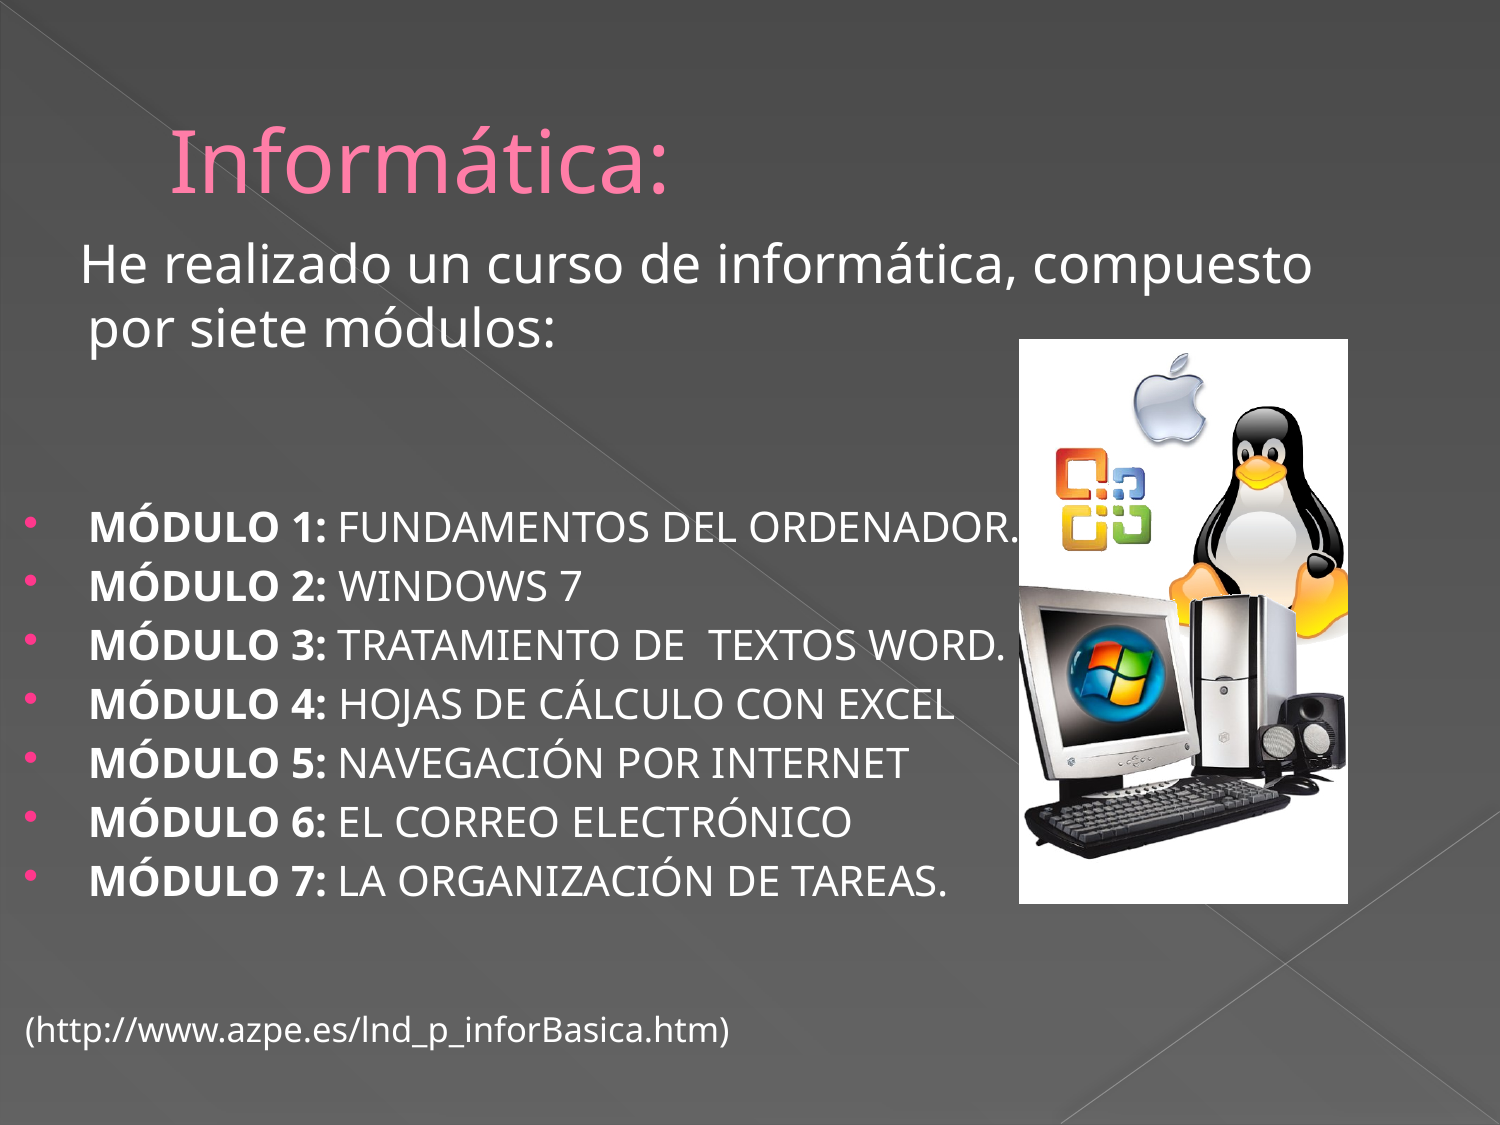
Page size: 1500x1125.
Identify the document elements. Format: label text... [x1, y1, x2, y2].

title Informática: [75, 43, 1425, 222]
list He realizado un curso de informática, compuesto por siete módulos: MÓDULO 1: FUNDAMENTOS DEL ORDENADOR. MÓDULO 2: WINDOWS 7 MÓDULO 3: TRATAMIENTO DE TEXTOS WORD. MÓDULO 4: HOJAS DE CÁLCULO CON EXCEL MÓDULO 5: NAVEGACIÓN POR INTERNET MÓDULO 6: EL CORREO ELECTRÓNICO MÓDULO 7: LA ORGANIZACIÓN DE TAREAS. (http://www.azpe.es/lnd_p_inforBasica.htm) [0, 222, 1425, 1059]
picture [1019, 339, 1348, 904]
